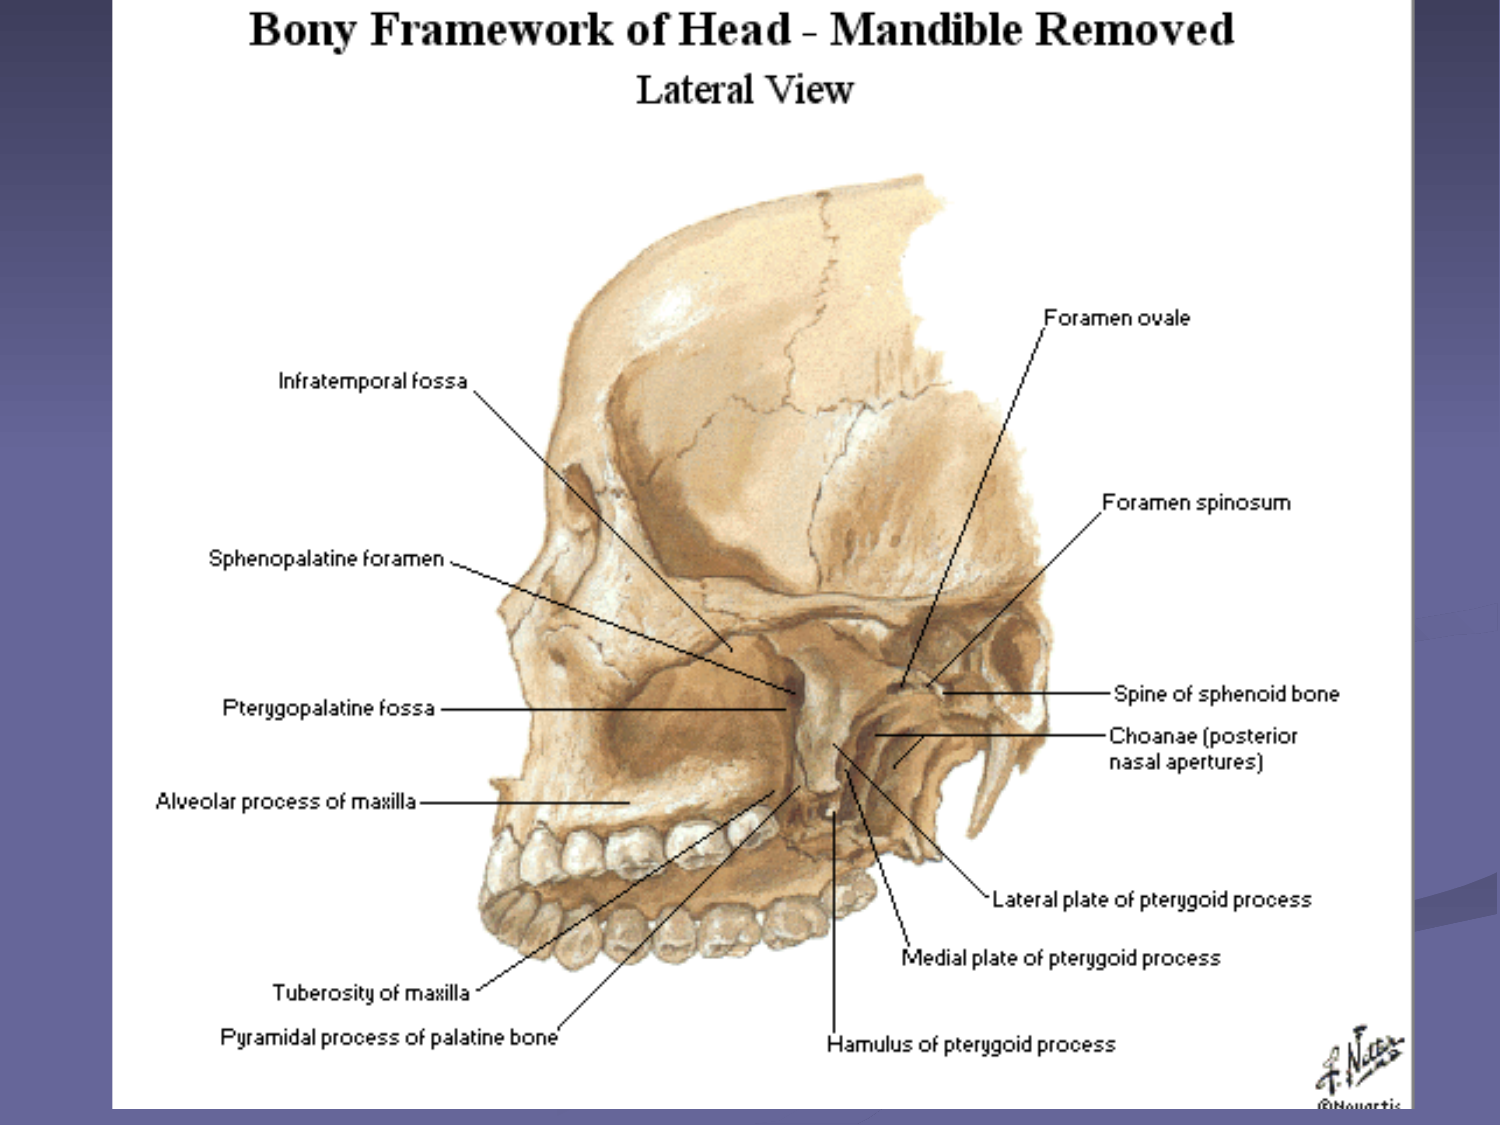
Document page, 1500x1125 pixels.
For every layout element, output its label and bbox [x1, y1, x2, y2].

picture [111, 0, 1415, 1109]
